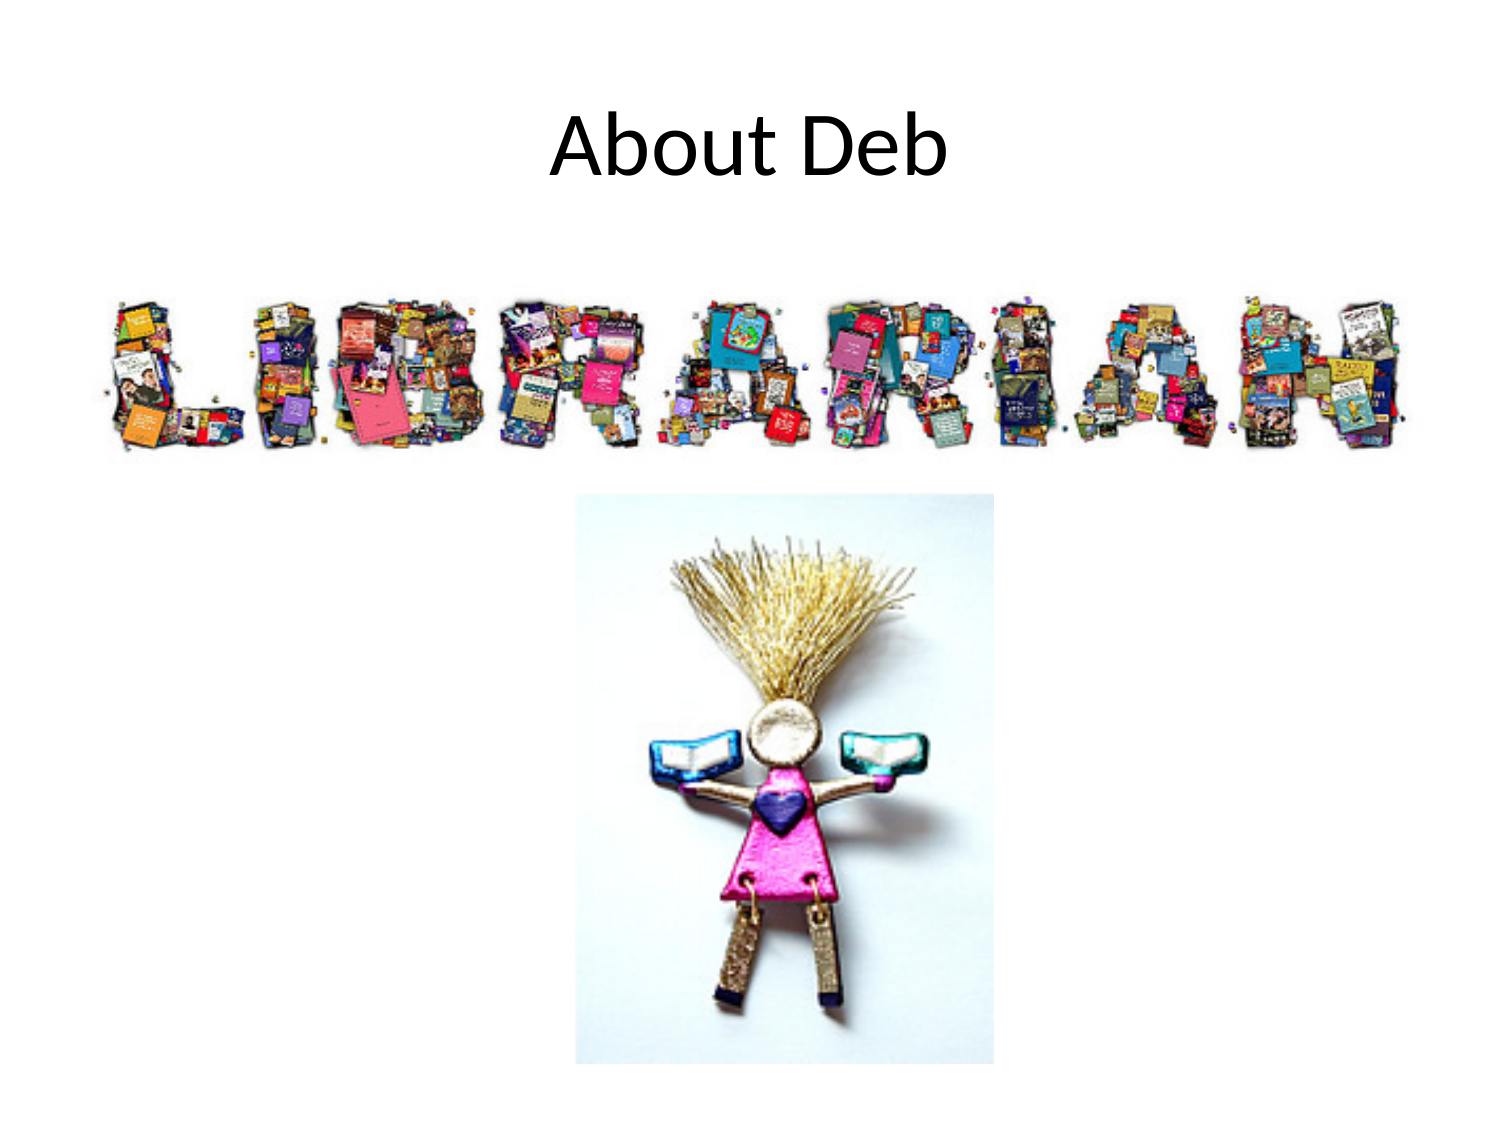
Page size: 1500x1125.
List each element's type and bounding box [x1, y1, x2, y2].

picture [574, 492, 995, 1064]
list [74, 44, 1426, 714]
